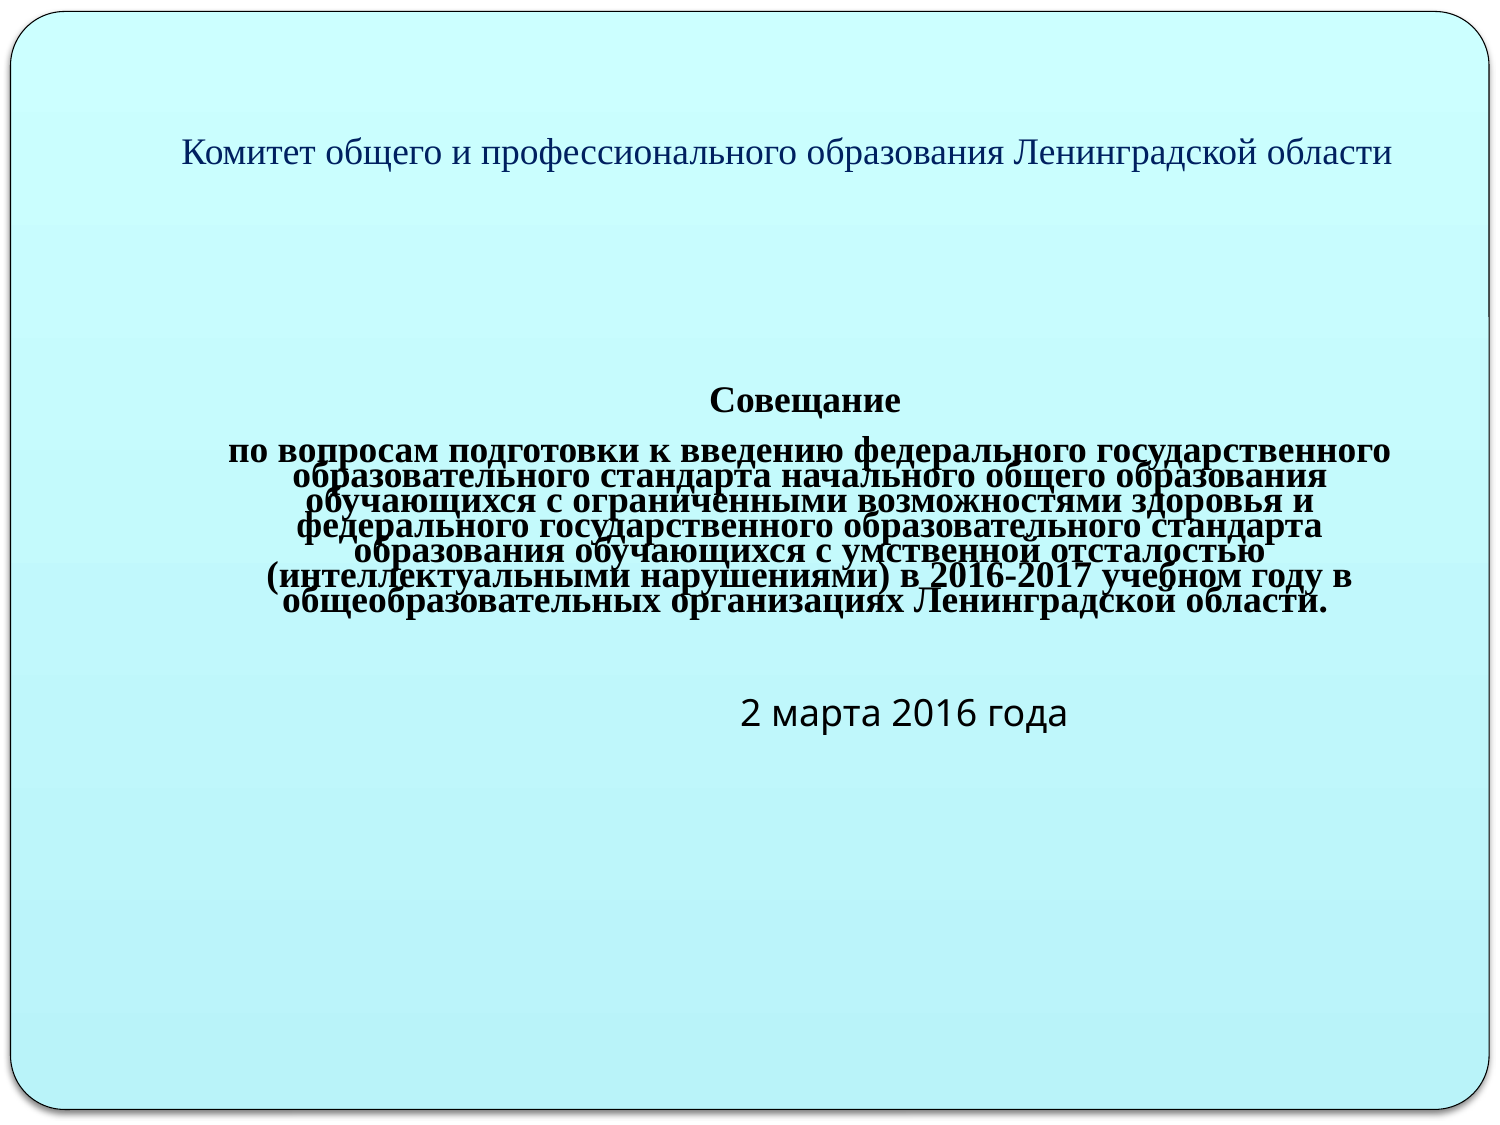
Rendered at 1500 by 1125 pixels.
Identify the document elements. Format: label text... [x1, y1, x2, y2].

title Комитет общего и профессионального образования Ленинградской области [150, 45, 1425, 233]
list Совещание по вопросам подготовки к введению федерального государственного образовательного стандарта начального общего образования обучающихся с ограниченными возможностями здоровья и федерального государственного образовательного стандарта образования обучающихся с умственной отсталостью (интеллектуальными нарушениями) в 2016-2017 учебном году в общеобразовательных организациях Ленинградской области. 2 марта 2016 года [150, 237, 1425, 988]
